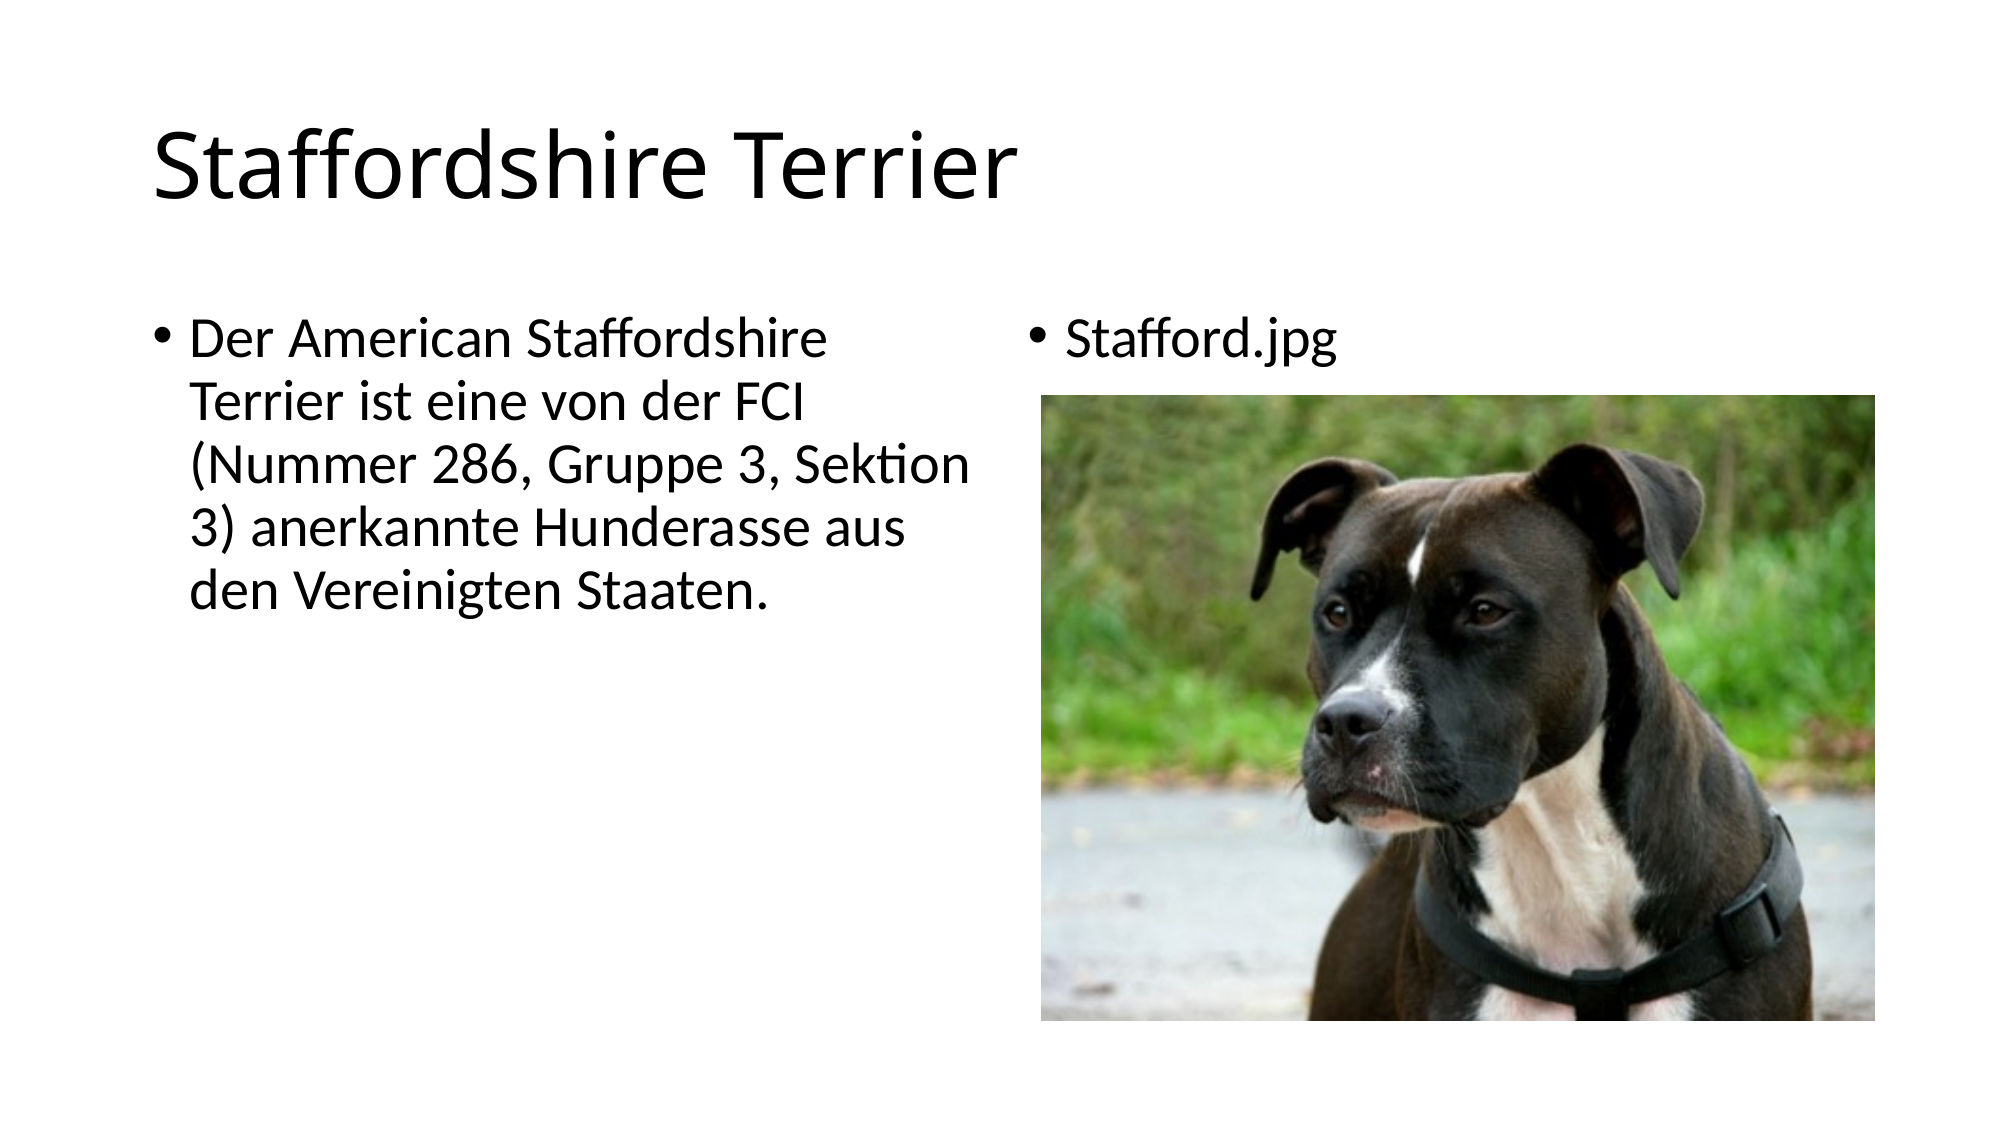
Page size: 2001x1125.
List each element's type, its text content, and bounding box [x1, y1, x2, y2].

title Staffordshire Terrier [137, 59, 1863, 278]
list Der American Staffordshire Terrier ist eine von der FCI (Nummer 286, Gruppe 3, Sektion 3) anerkannte Hunderasse aus den Vereinigten Staaten. [137, 299, 988, 1014]
picture [1041, 395, 1875, 1021]
list Stafford.jpg [1012, 299, 1863, 1014]
